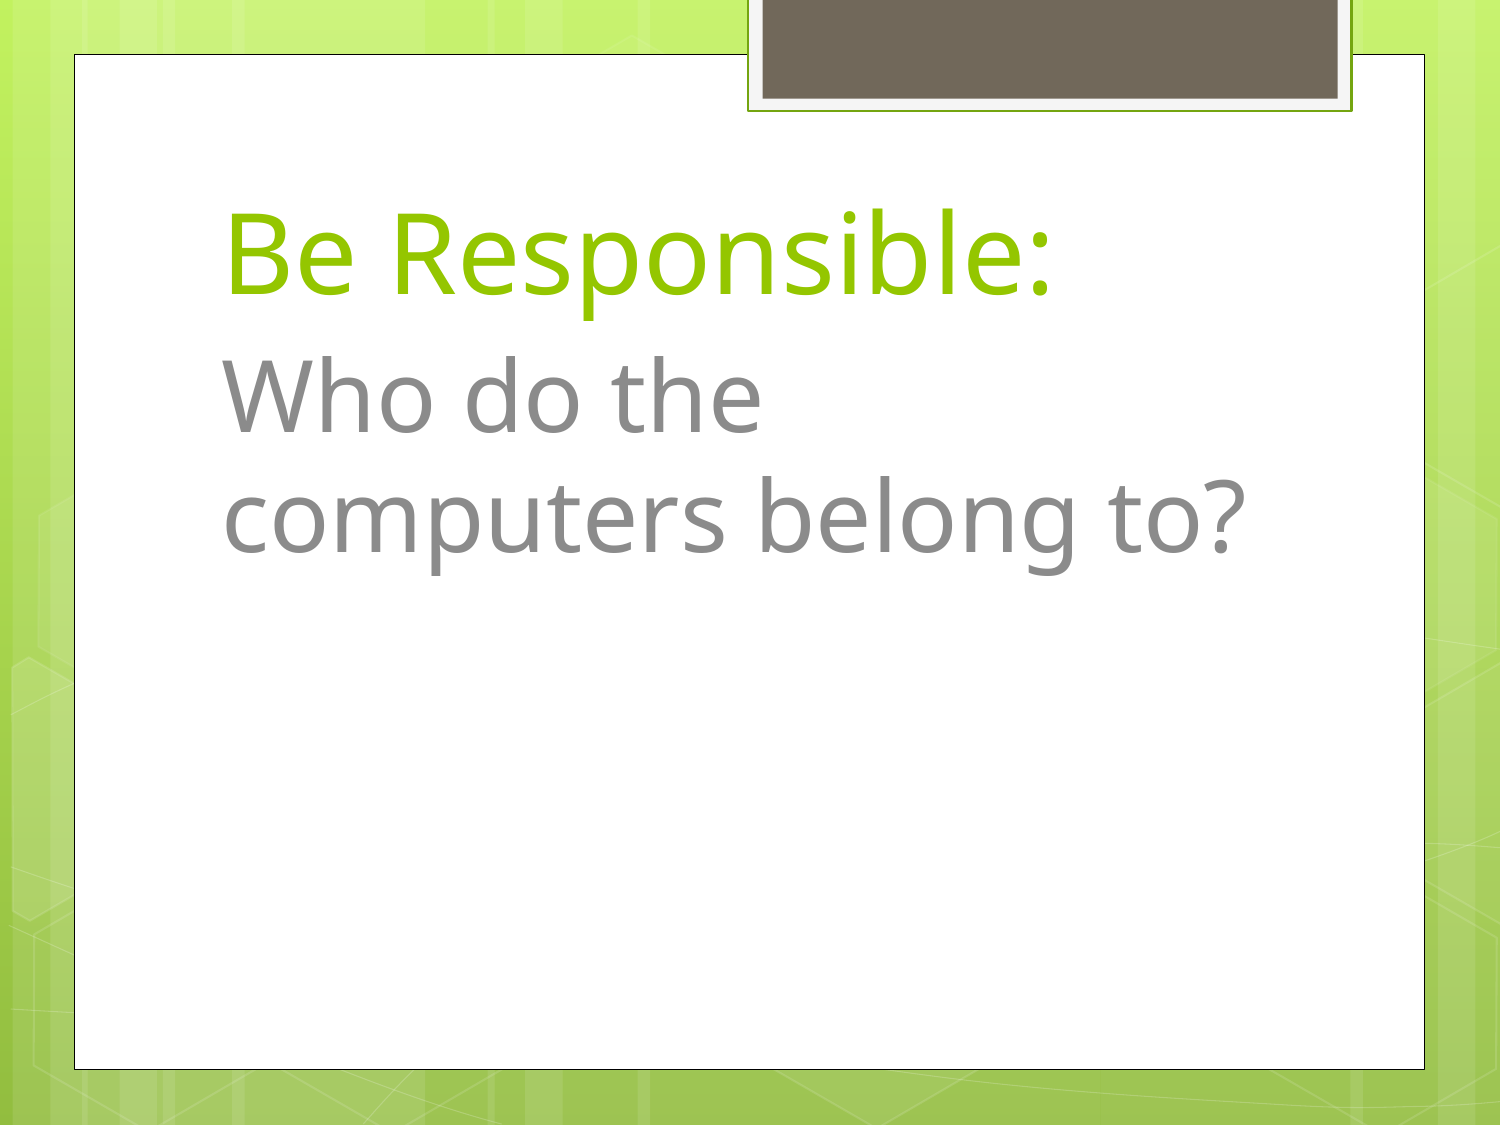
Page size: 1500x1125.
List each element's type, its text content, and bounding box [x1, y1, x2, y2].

title Be Responsible: [206, 174, 1296, 324]
list Who do the computers belong to? [206, 324, 1296, 950]
